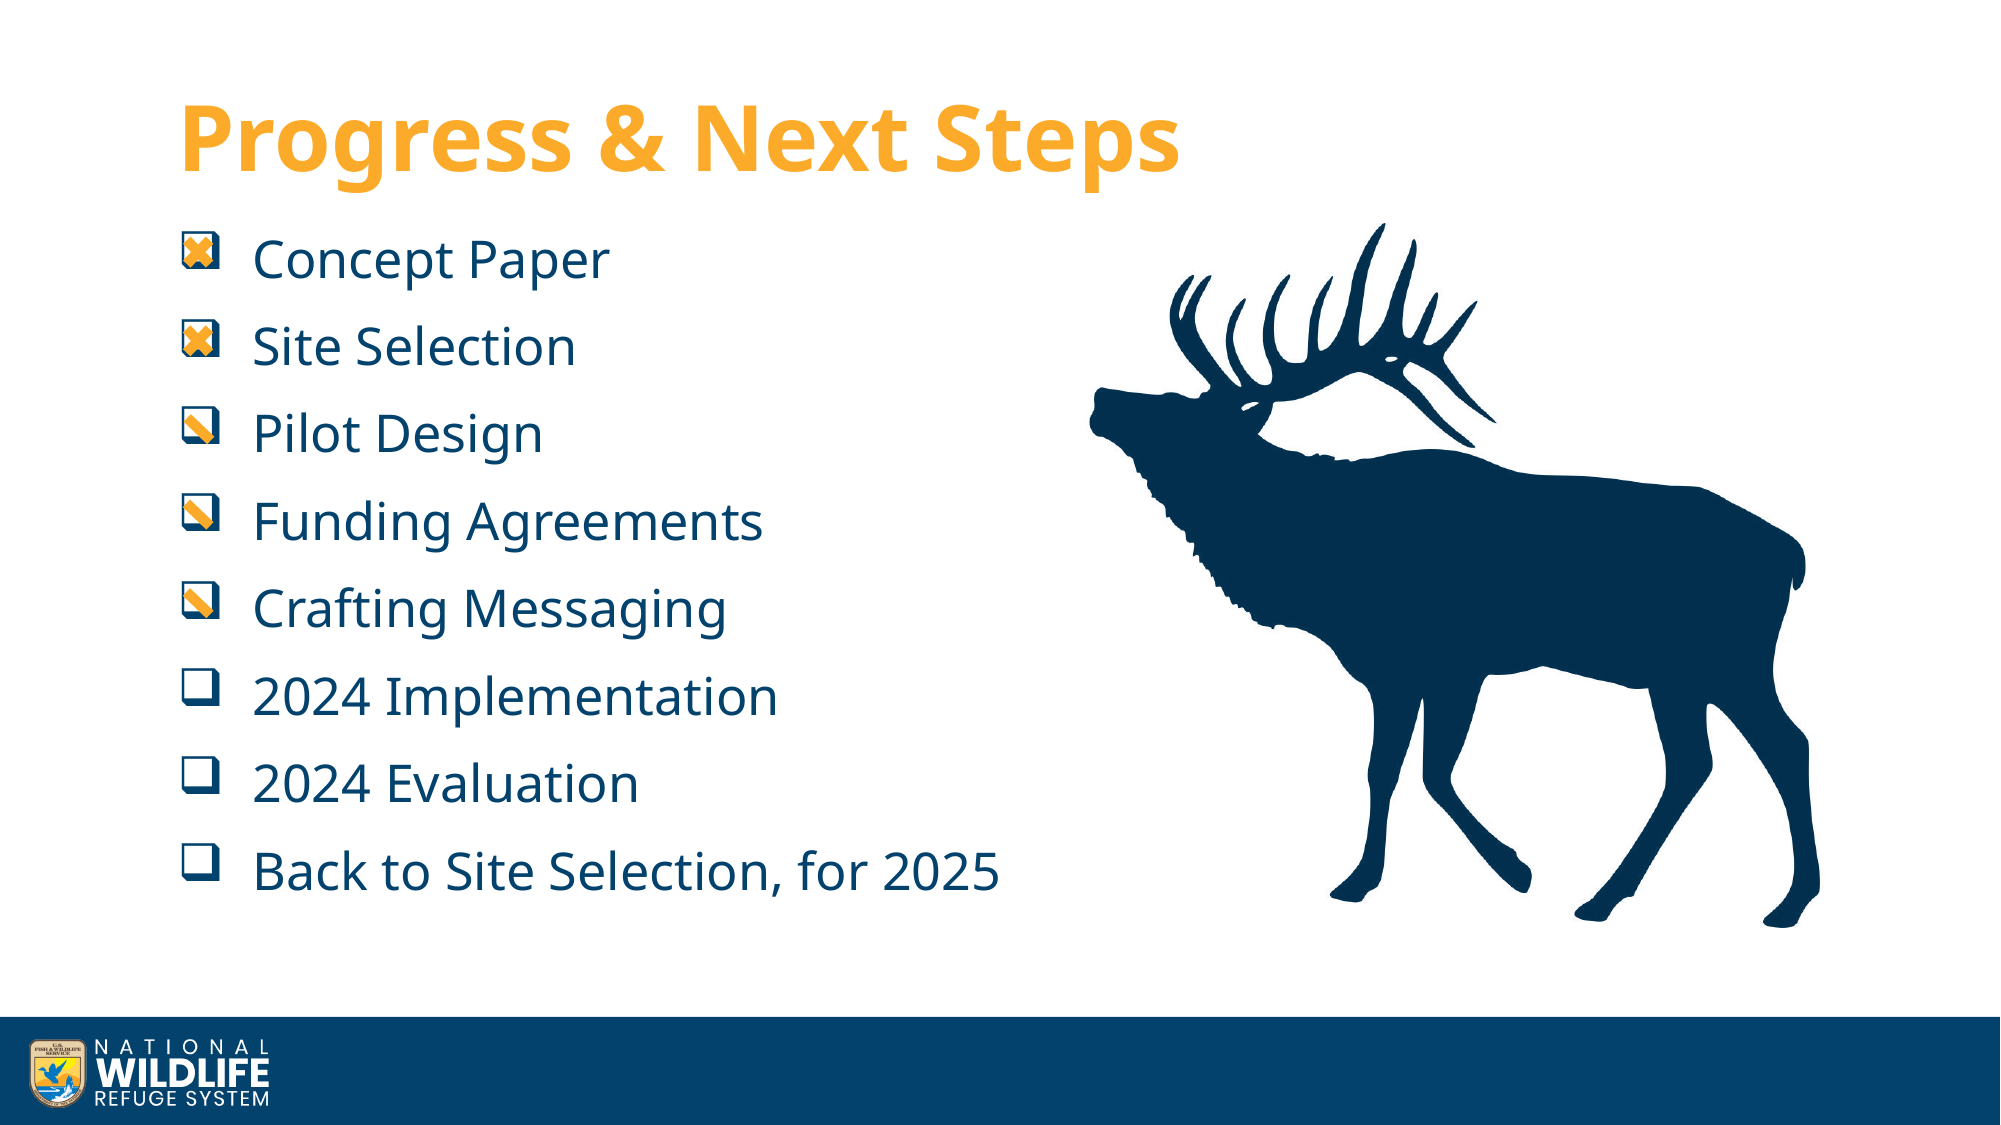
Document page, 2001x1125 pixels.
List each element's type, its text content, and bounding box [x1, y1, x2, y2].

text_box [181, 323, 215, 358]
picture [1055, 180, 1879, 945]
text_box Progress & Next Steps [162, 84, 1768, 218]
picture [16, 1030, 280, 1117]
text_box Concept Paper Site Selection Pilot Design Funding Agreements Crafting Messaging 2024 Implementation 2024 Evaluation Back to Site Selection, for 2025 [162, 218, 1055, 909]
text_box [181, 586, 216, 620]
text_box [181, 235, 215, 270]
text_box [182, 412, 216, 446]
text_box [181, 498, 216, 532]
